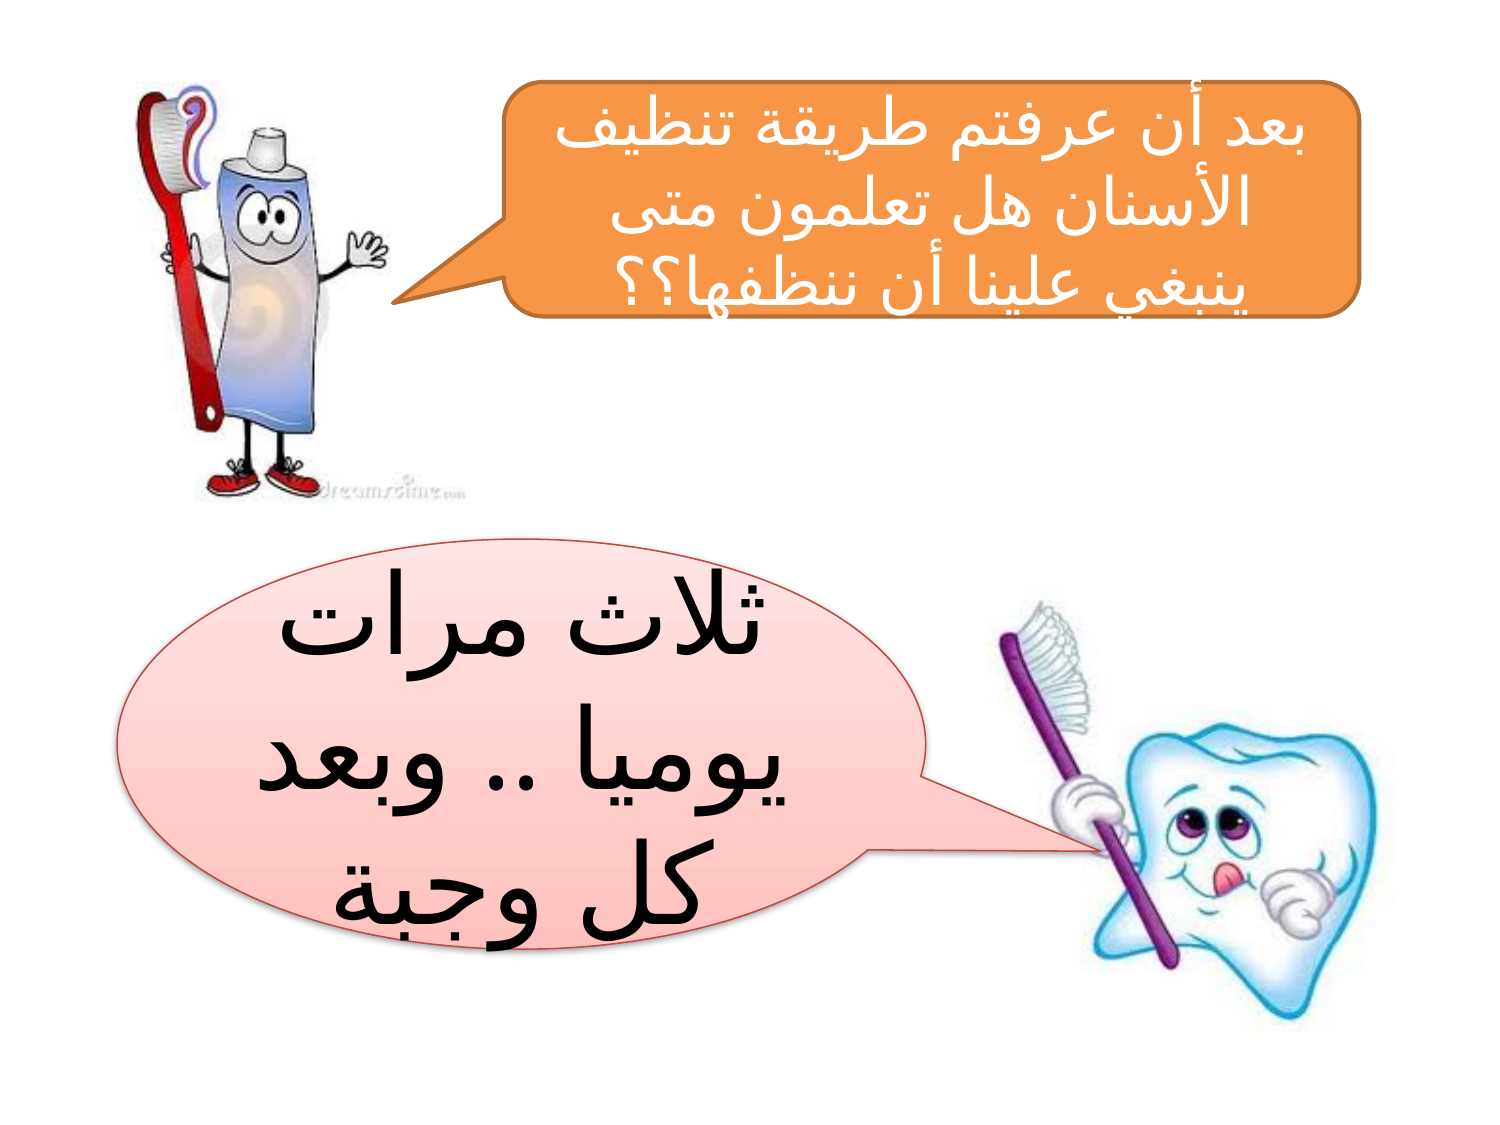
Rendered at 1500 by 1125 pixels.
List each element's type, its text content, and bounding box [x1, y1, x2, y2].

picture [46, 81, 469, 505]
picture [984, 585, 1395, 1032]
text_box ثلاث مرات يوميا .. وبعد كل وجبة [116, 538, 979, 950]
text_box بعد أن عرفتم طريقة تنظيف الأسنان هل تعلمون متى ينبغي علينا أن ننظفها؟؟ [473, 79, 1362, 319]
